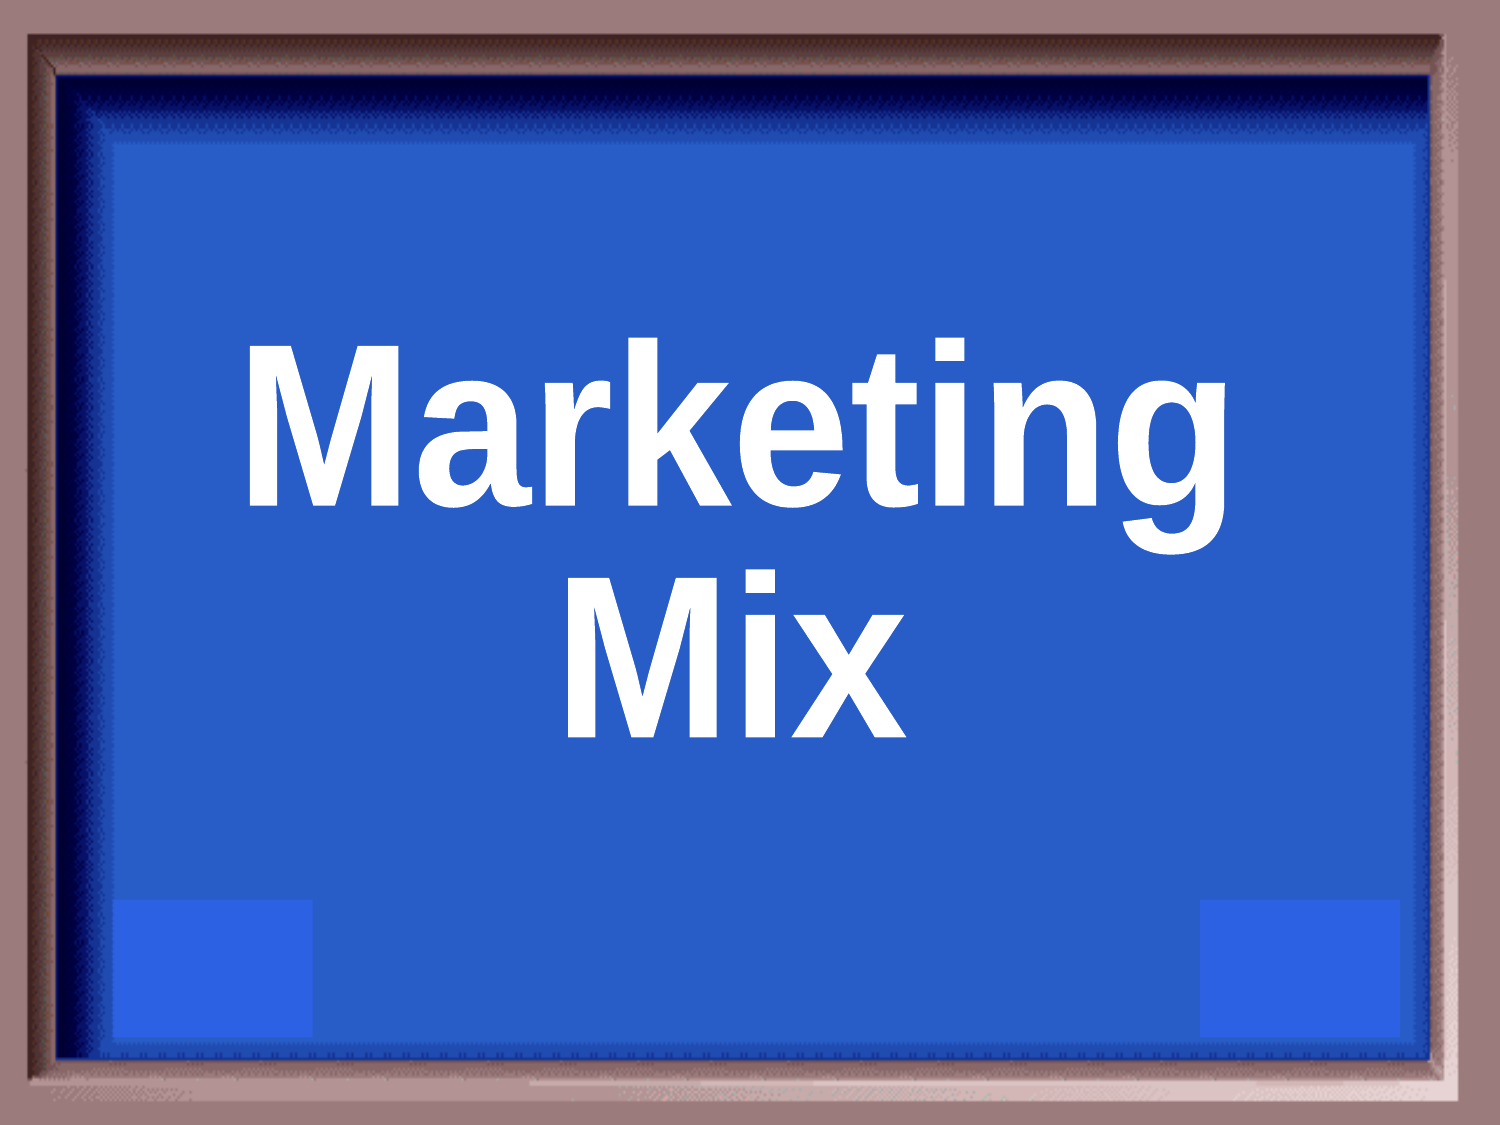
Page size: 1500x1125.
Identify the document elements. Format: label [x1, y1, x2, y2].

text_box [112, 899, 313, 1038]
picture [0, 0, 1500, 1125]
text_box [1200, 899, 1401, 1038]
